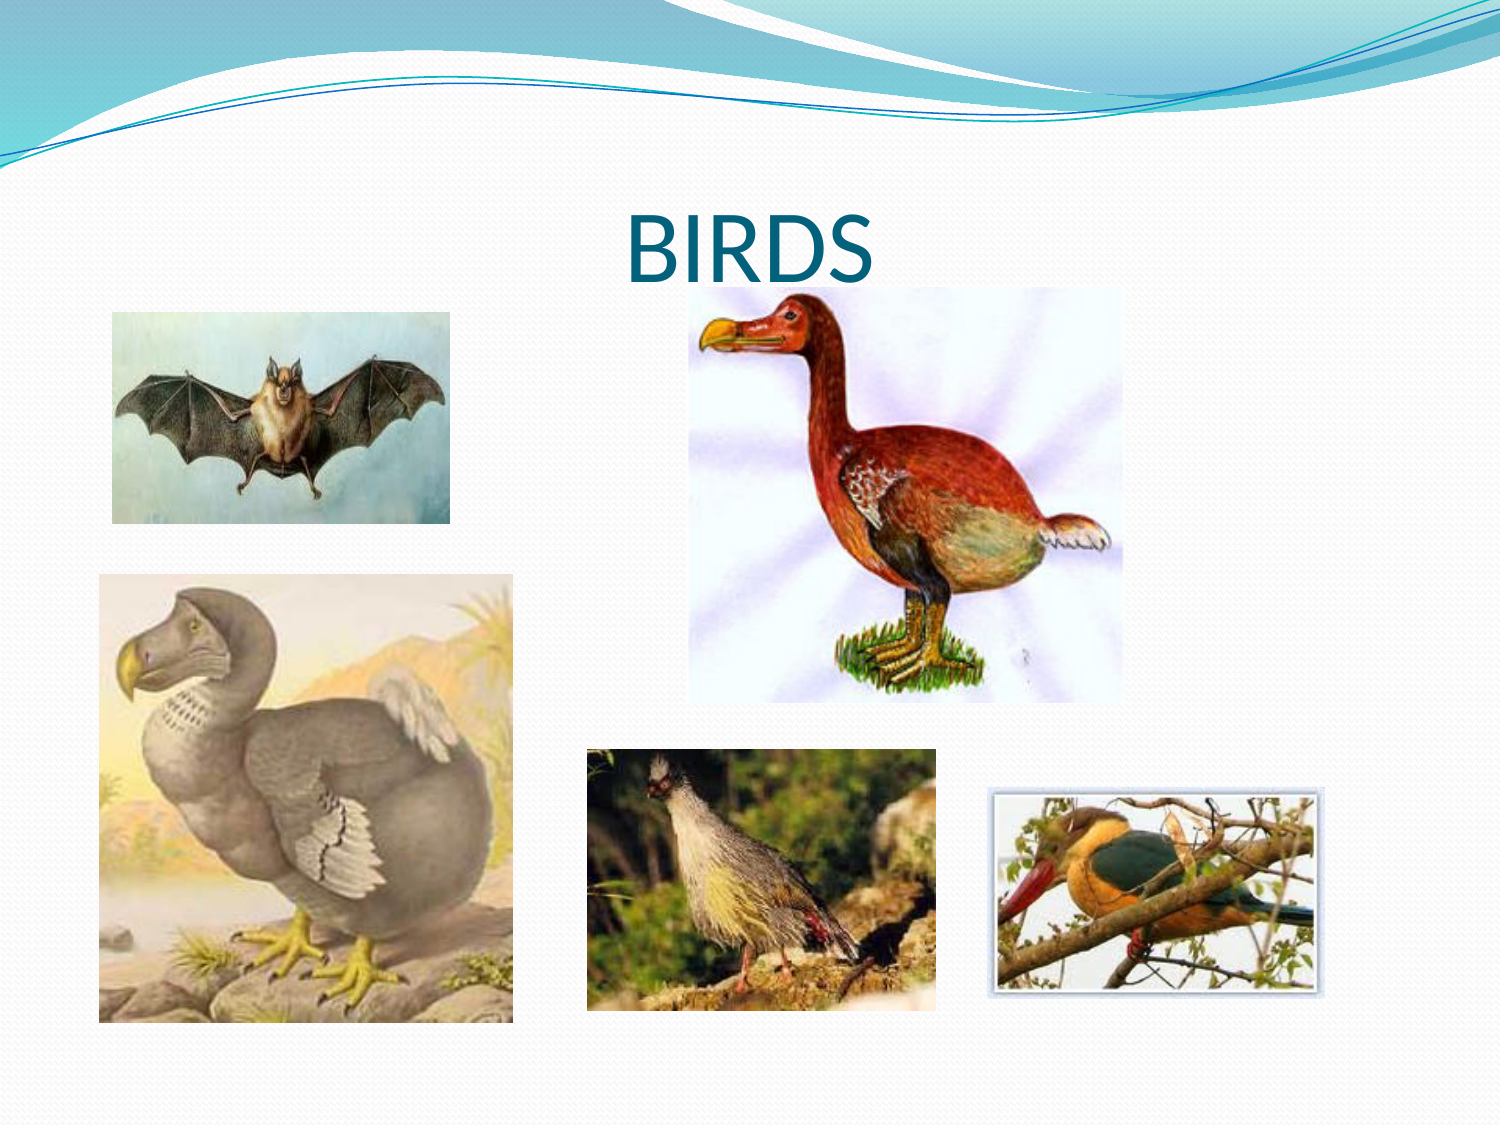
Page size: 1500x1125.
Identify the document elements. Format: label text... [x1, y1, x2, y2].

picture [687, 287, 1126, 704]
picture [99, 574, 513, 1023]
picture [587, 749, 937, 1012]
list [112, 312, 451, 524]
title BIRDS [75, 115, 1425, 303]
picture [987, 787, 1326, 999]
